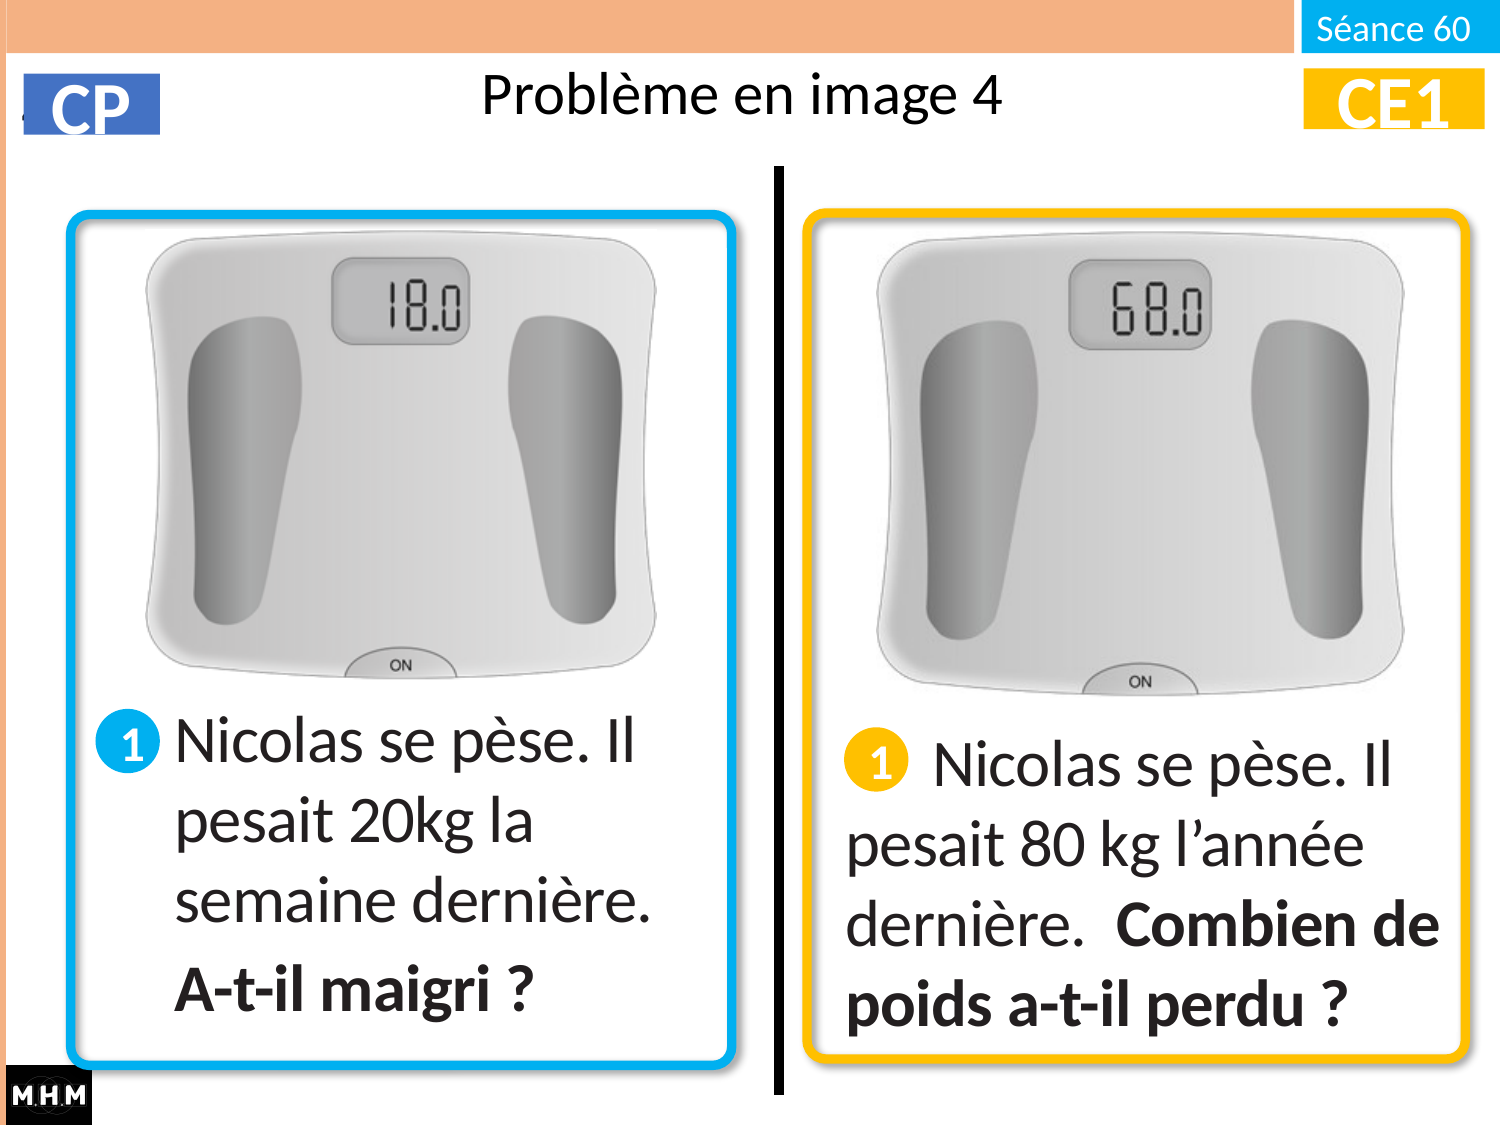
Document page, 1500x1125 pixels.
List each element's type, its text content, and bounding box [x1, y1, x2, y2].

picture [876, 230, 1405, 699]
picture [145, 229, 657, 681]
text_box CE1 [1303, 67, 1486, 130]
text_box Nicolas se pèse. Il pesait 80 kg l’année dernière. Combien de poids a-t-il perdu ? [830, 712, 1458, 1033]
picture [6, 1065, 92, 1125]
text_box 1 [94, 707, 159, 775]
text_box Nicolas se pèse. Il pesait 20kg la semaine dernière. A-t-il maigri ? [159, 688, 698, 1032]
text_box CP [23, 73, 161, 136]
title Problème en image 4 [466, 10, 1500, 135]
text_box 1 [843, 726, 910, 793]
text_box [69, 213, 733, 1067]
text_box [805, 211, 1467, 1061]
